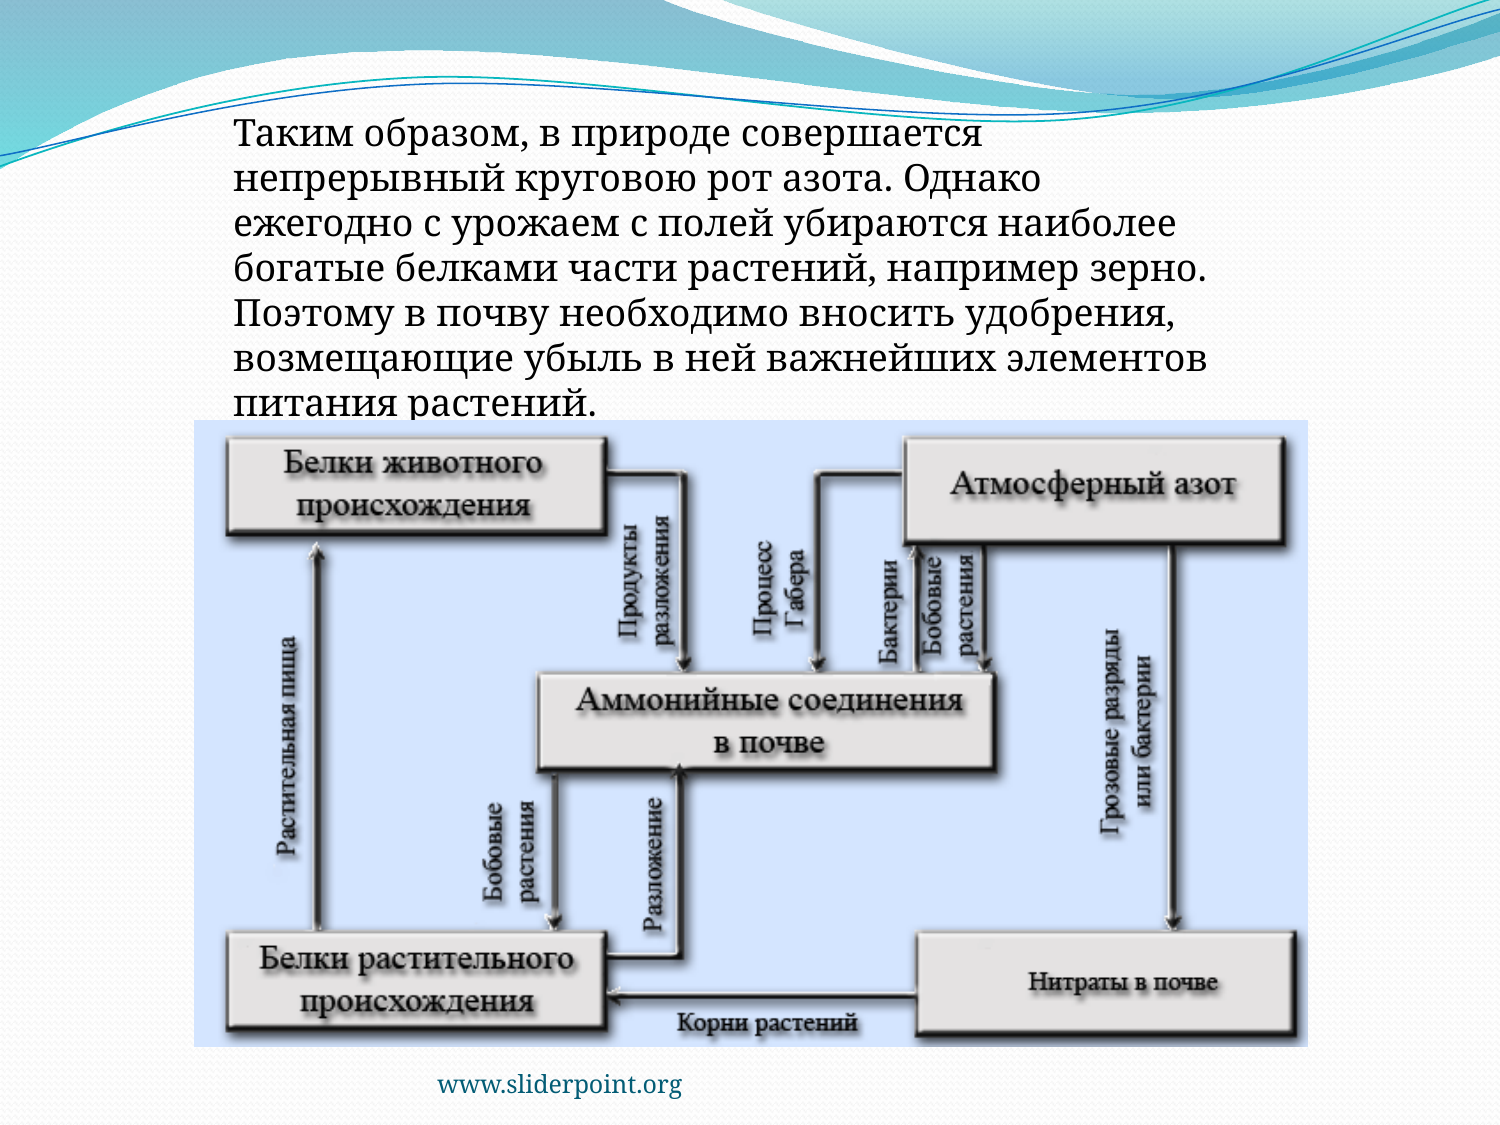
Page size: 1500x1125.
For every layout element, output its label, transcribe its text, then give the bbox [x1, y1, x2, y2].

picture [194, 420, 1308, 1048]
text_box Таким образом, в природе совершается непрерывный круговою рот азота. Однако ежегодно с урожаем с полей убираются наиболее богатые белками части растений, например зерно. Поэтому в почву необходимо вносить удобрения, возмещающие убыль в ней важнейших элементов питания растений. [218, 101, 1247, 419]
footer www.sliderpoint.org [437, 1061, 988, 1103]
